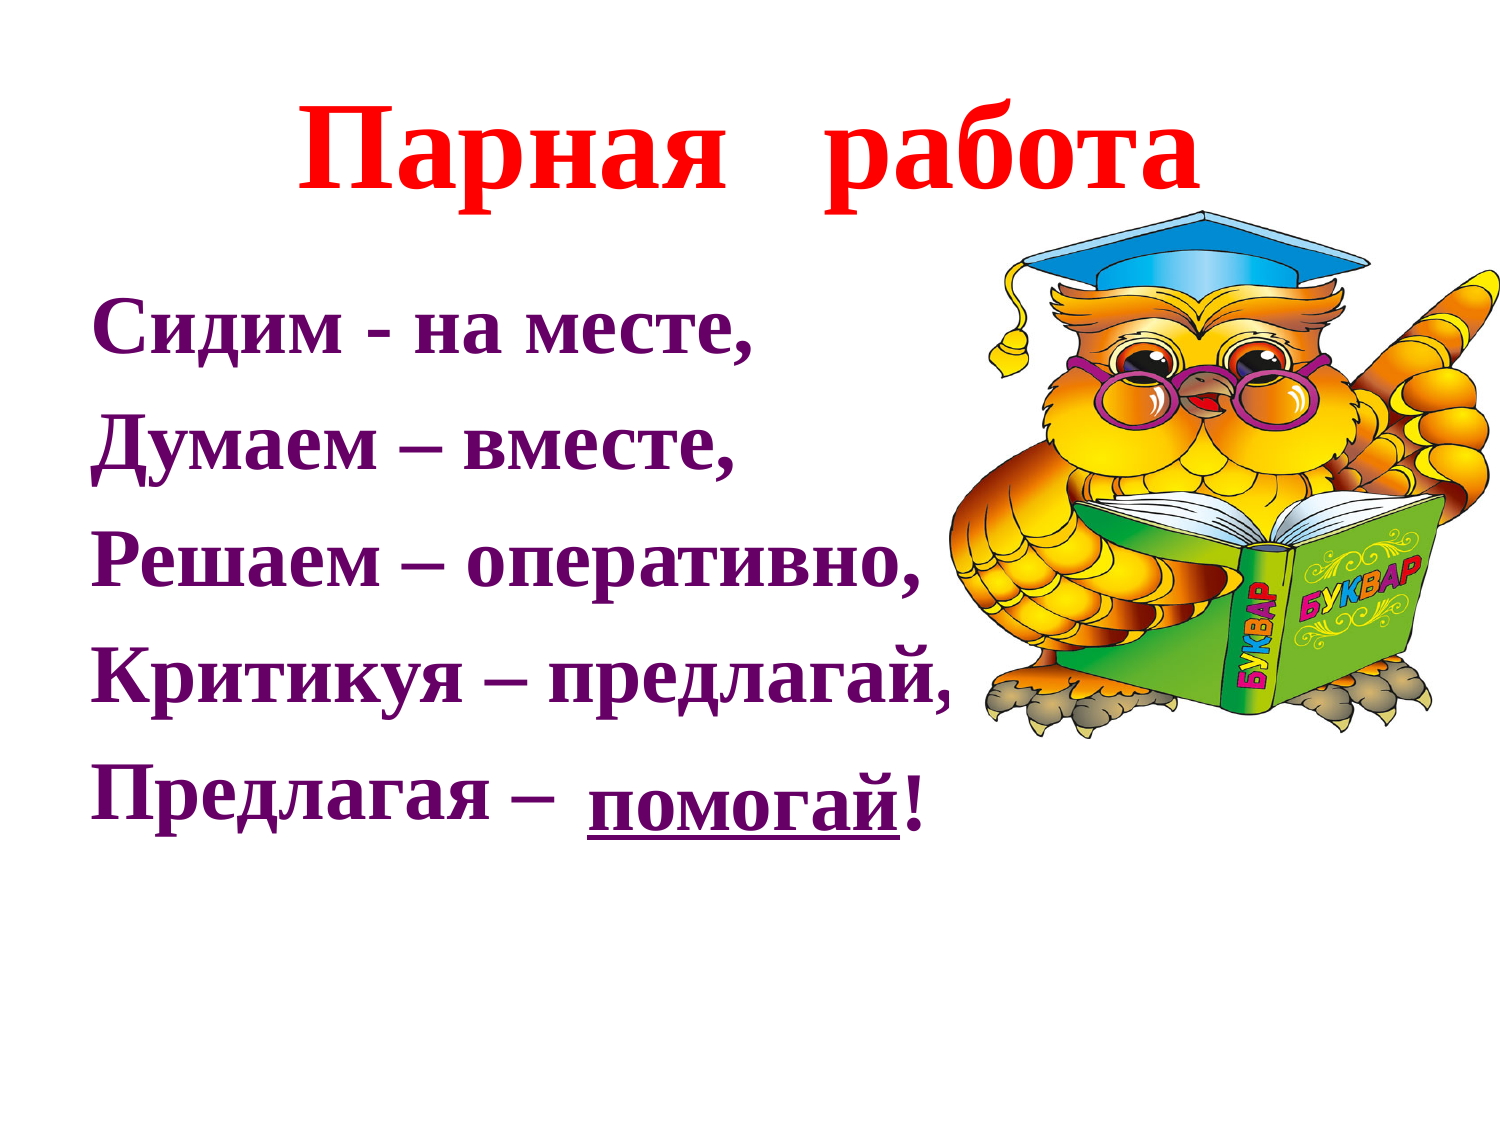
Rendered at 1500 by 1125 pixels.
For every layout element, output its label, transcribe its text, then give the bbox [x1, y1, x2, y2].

title Парная работа [75, 45, 1425, 233]
list Сидим - на месте, Думаем – вместе, Решаем – оперативно, Критикуя – предлагай, Предлагая – [75, 262, 1425, 914]
text_box помогай! [572, 739, 951, 855]
picture [948, 210, 1500, 739]
